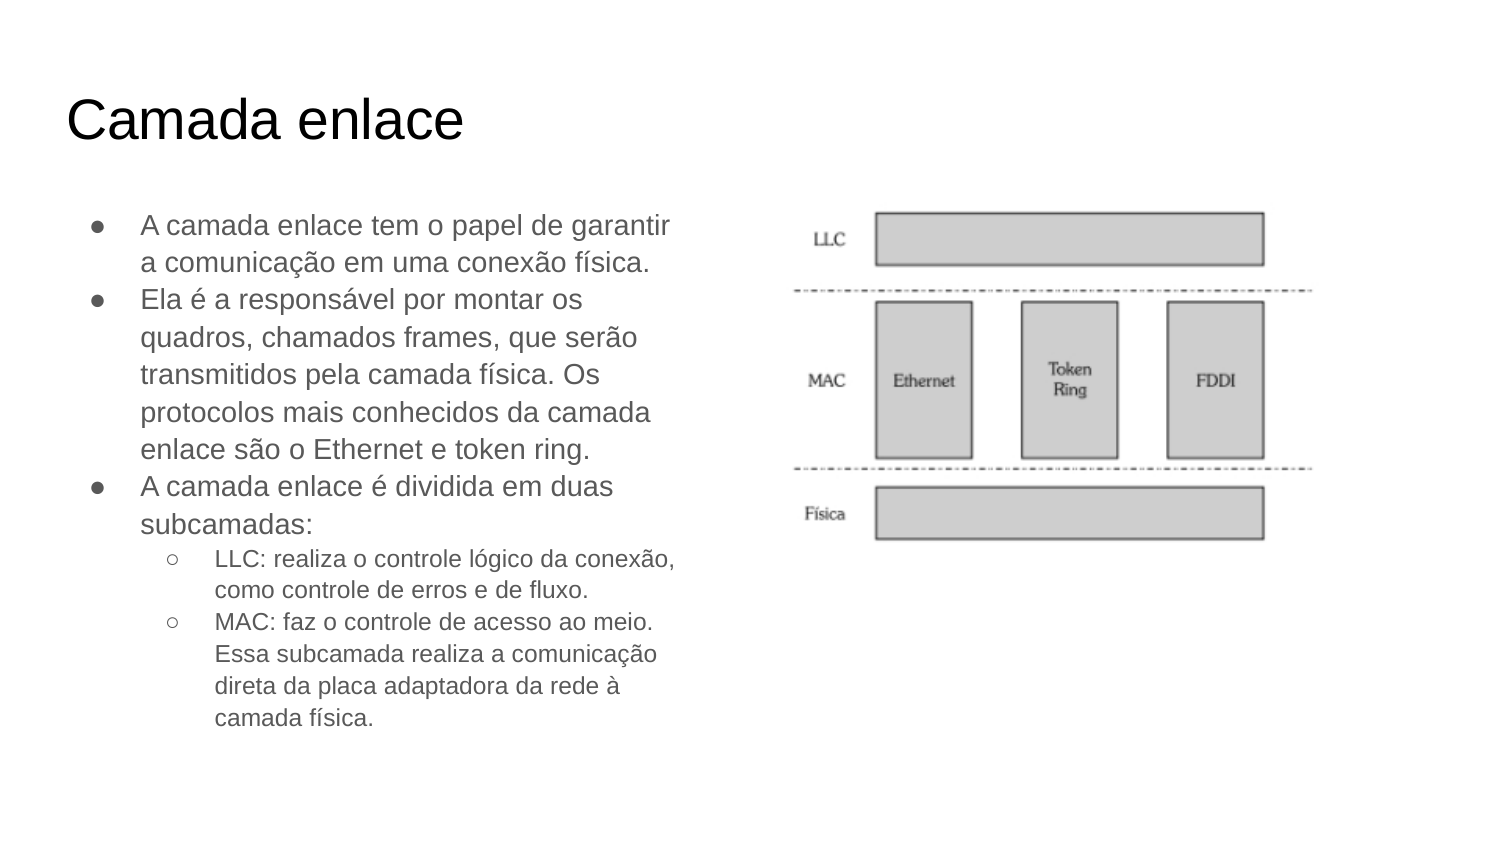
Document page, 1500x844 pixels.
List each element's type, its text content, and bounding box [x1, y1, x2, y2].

picture [732, 191, 1413, 544]
list A camada enlace tem o papel de garantir a comunicação em uma conexão física. Ela é a responsável por montar os quadros, chamados frames, que serão transmitidos pela camada física. Os protocolos mais conhecidos da camada enlace são o Ethernet e token ring. A camada enlace é dividida em duas subcamadas: LLC: realiza o controle lógico da conexão, como controle de erros e de fluxo. MAC: faz o controle de acesso ao meio. Essa subcamada realiza a comunicação direta da placa adaptadora da rede à camada física. [51, 189, 708, 750]
title Camada enlace [51, 72, 1449, 167]
